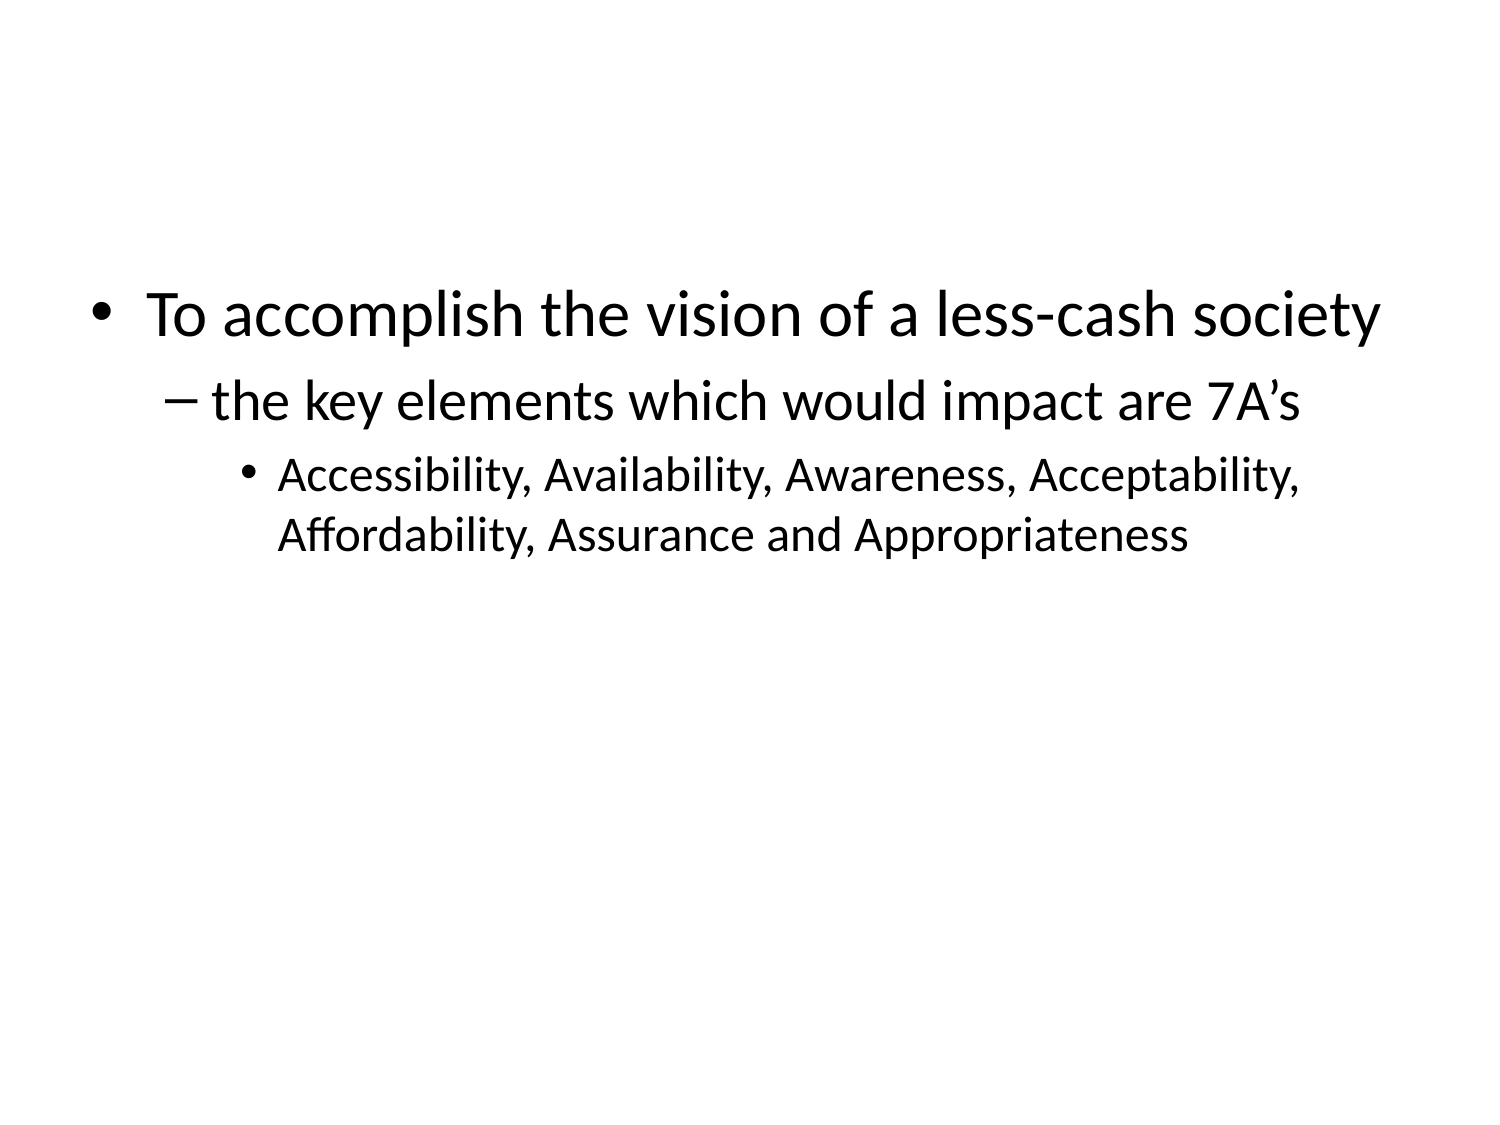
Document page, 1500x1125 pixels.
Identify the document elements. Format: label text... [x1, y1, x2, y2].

list To accomplish the vision of a less-cash society the key elements which would impact are 7A’s Accessibility, Availability, Awareness, Acceptability, Affordability, Assurance and Appropriateness [75, 262, 1425, 1005]
